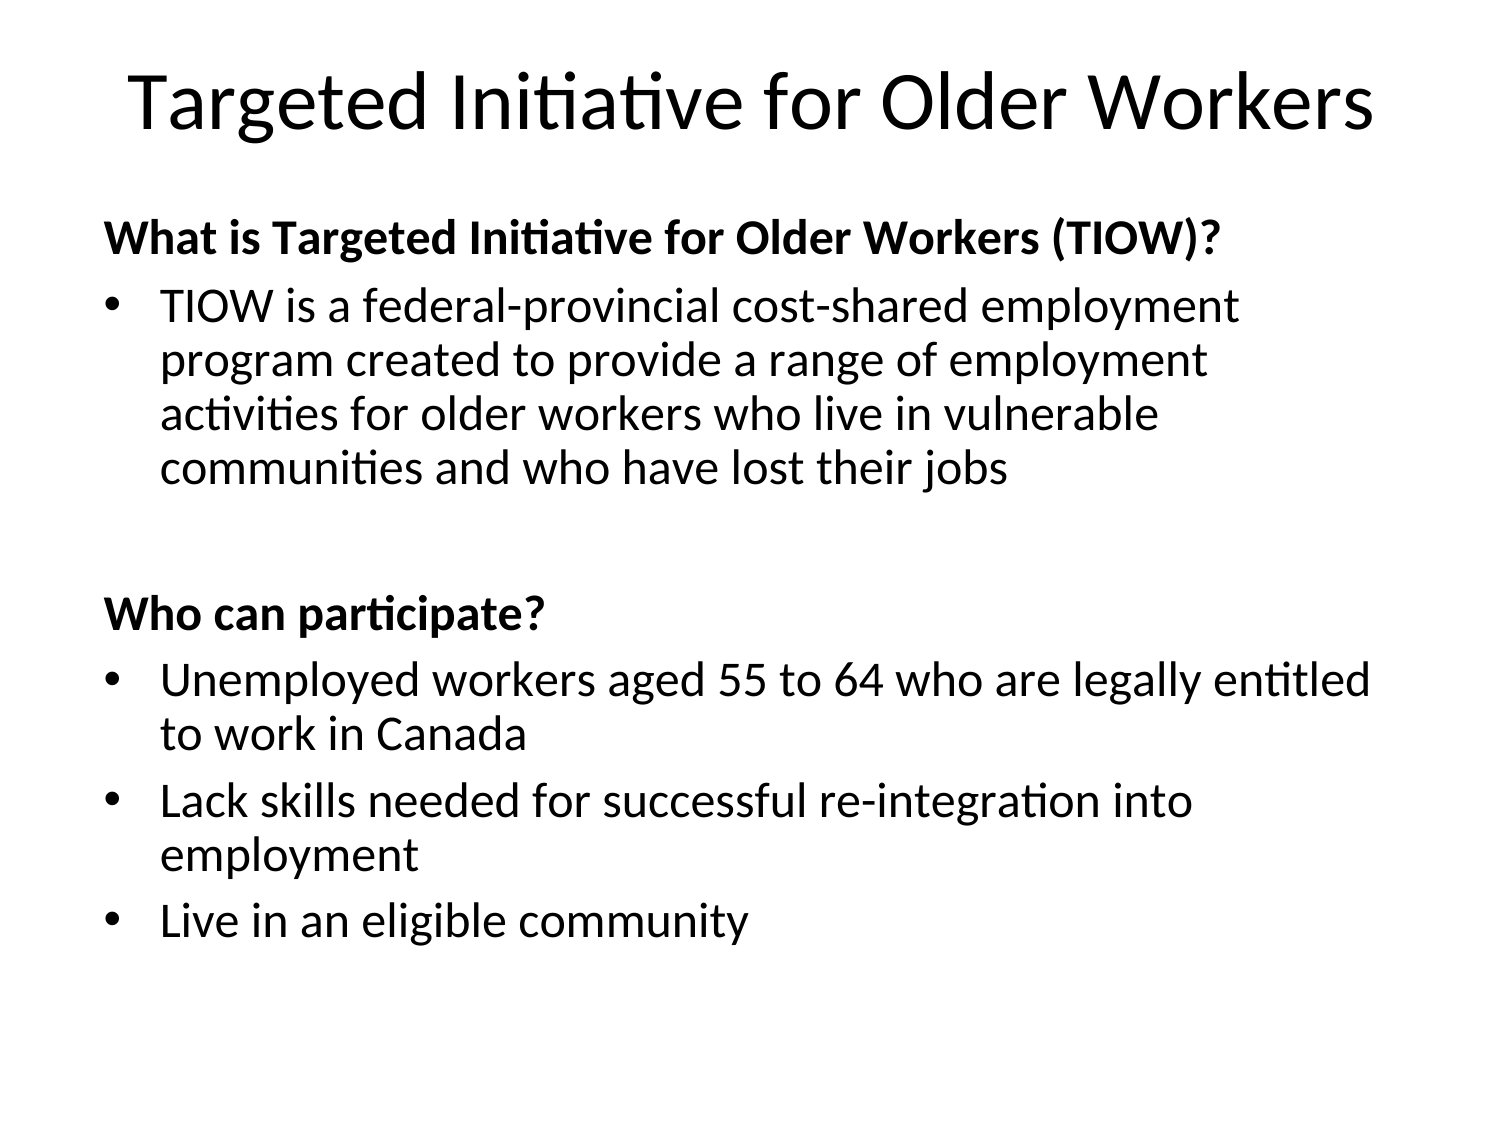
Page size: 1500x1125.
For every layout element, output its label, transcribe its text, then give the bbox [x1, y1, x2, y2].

list What is Targeted Initiative for Older Workers (TIOW)? TIOW is a federal-provincial cost-shared employment program created to provide a range of employment activities for older workers who live in vulnerable communities and who have lost their jobs Who can participate? Unemployed workers aged 55 to 64 who are legally entitled to work in Canada Lack skills needed for successful re-integration into employment Live in an eligible community [88, 196, 1400, 1005]
title Targeted Initiative for Older Workers [76, 42, 1427, 149]
